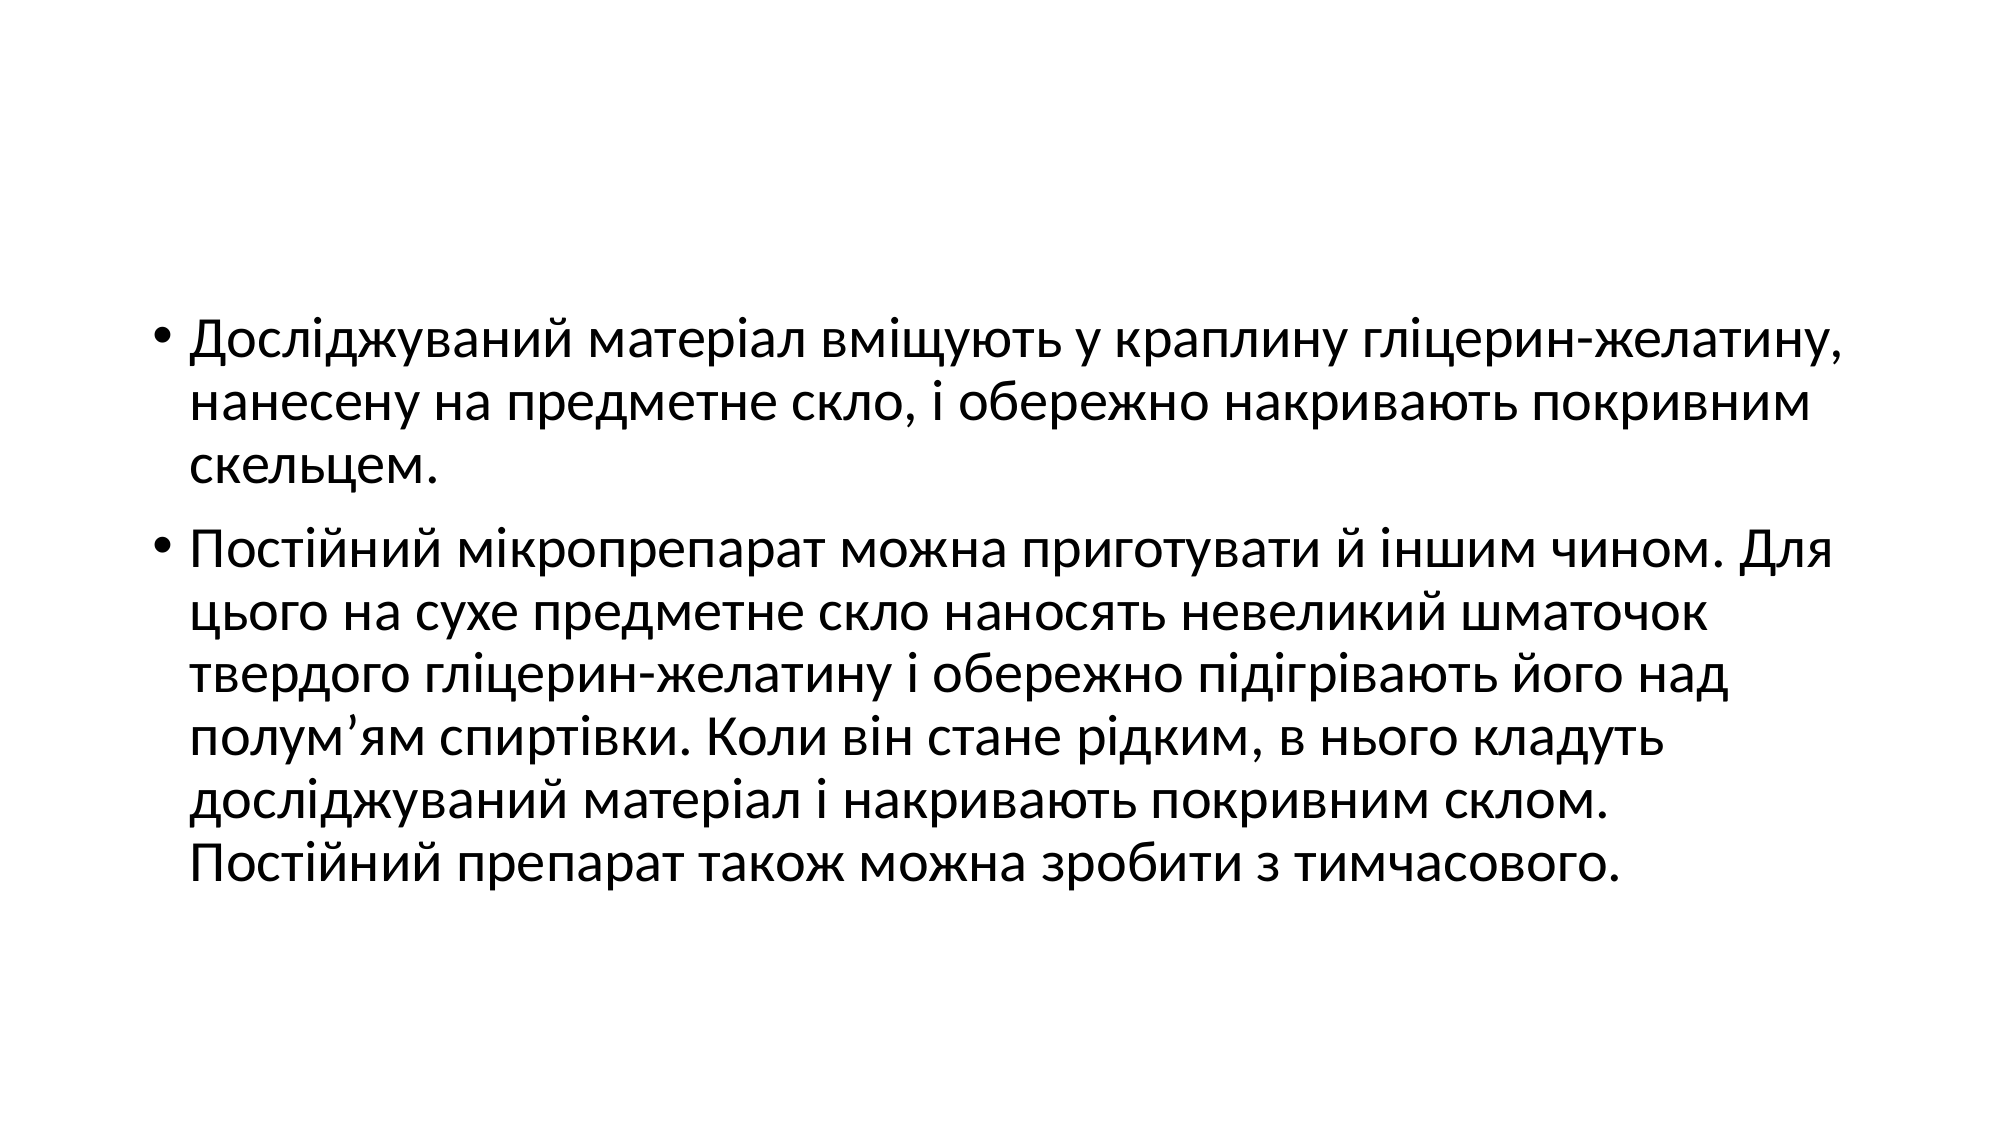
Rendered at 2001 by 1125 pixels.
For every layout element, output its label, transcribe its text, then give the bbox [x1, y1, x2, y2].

list Досліджуваний матеріал вміщують у краплину гліцерин-желатину, нанесену на предметне скло, і обережно накривають покривним скельцем. Постійний мікропрепарат можна приготувати й іншим чином. Для цього на сухе предметне скло наносять невеликий шматочок твердого гліцерин-желатину і обережно підігрівають його над полум’ям спиртівки. Коли він стане рідким, в нього кладуть досліджуваний матеріал і накривають покривним склом. Постійний препарат також можна зробити з тимчасового. [137, 299, 1863, 1014]
